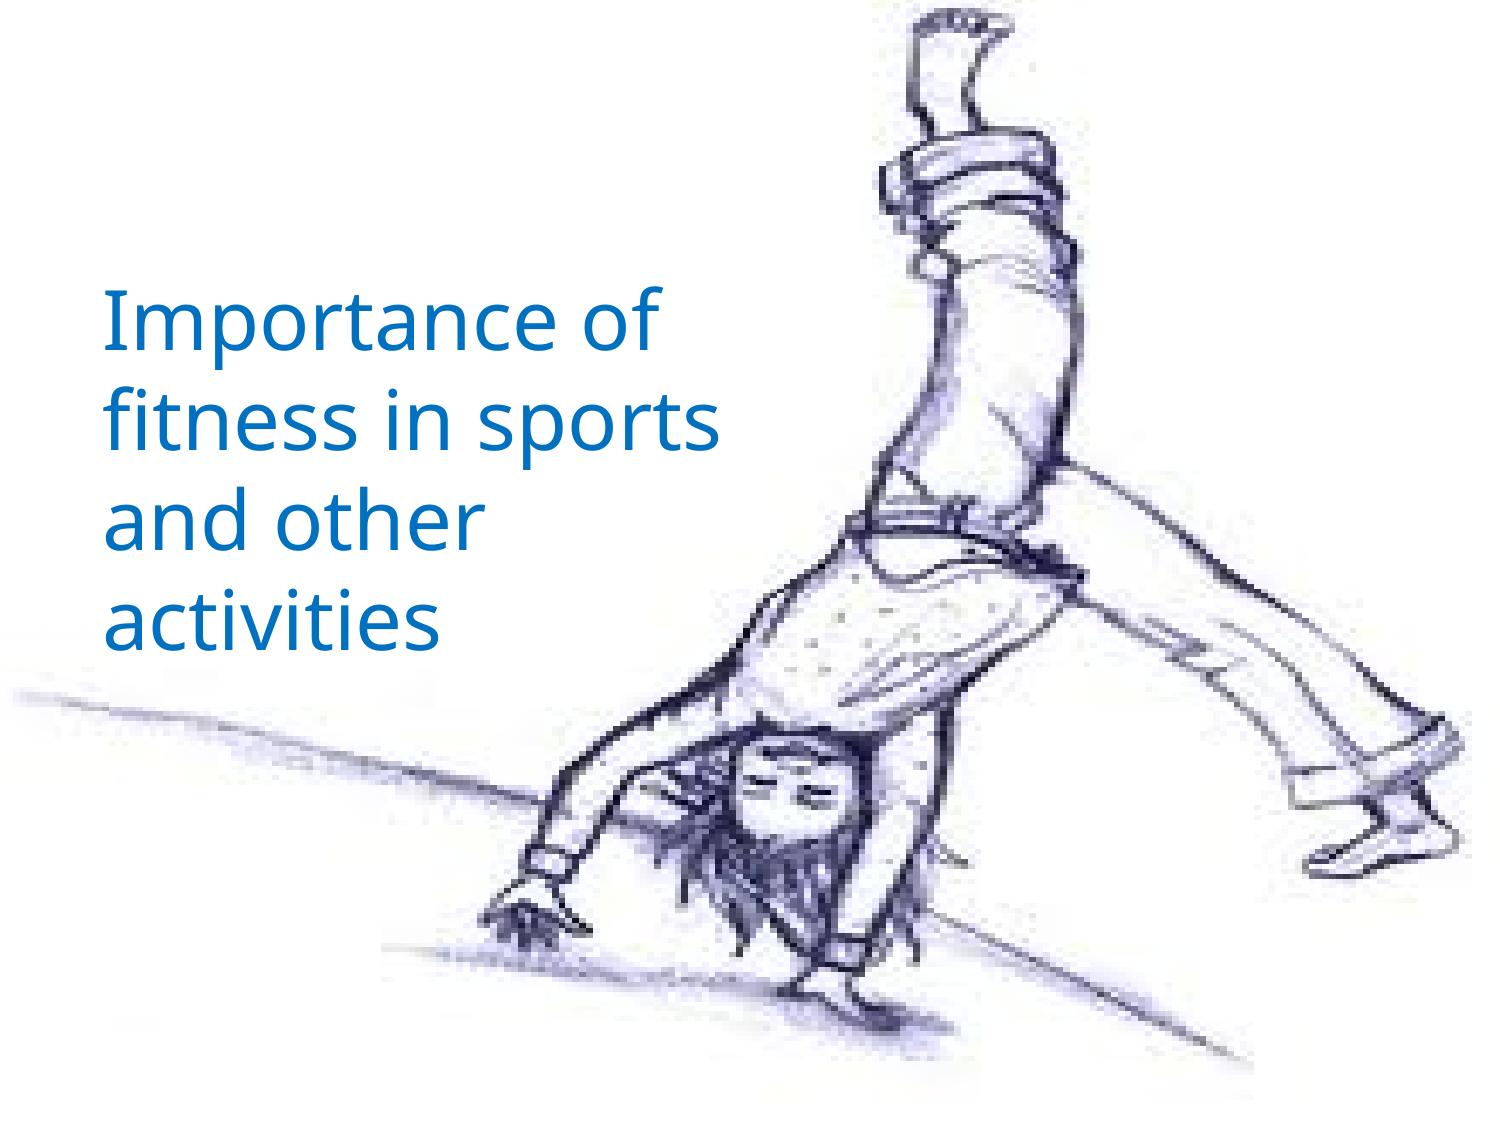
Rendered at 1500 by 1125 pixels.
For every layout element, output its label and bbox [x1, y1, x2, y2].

list [0, 0, 1500, 1125]
